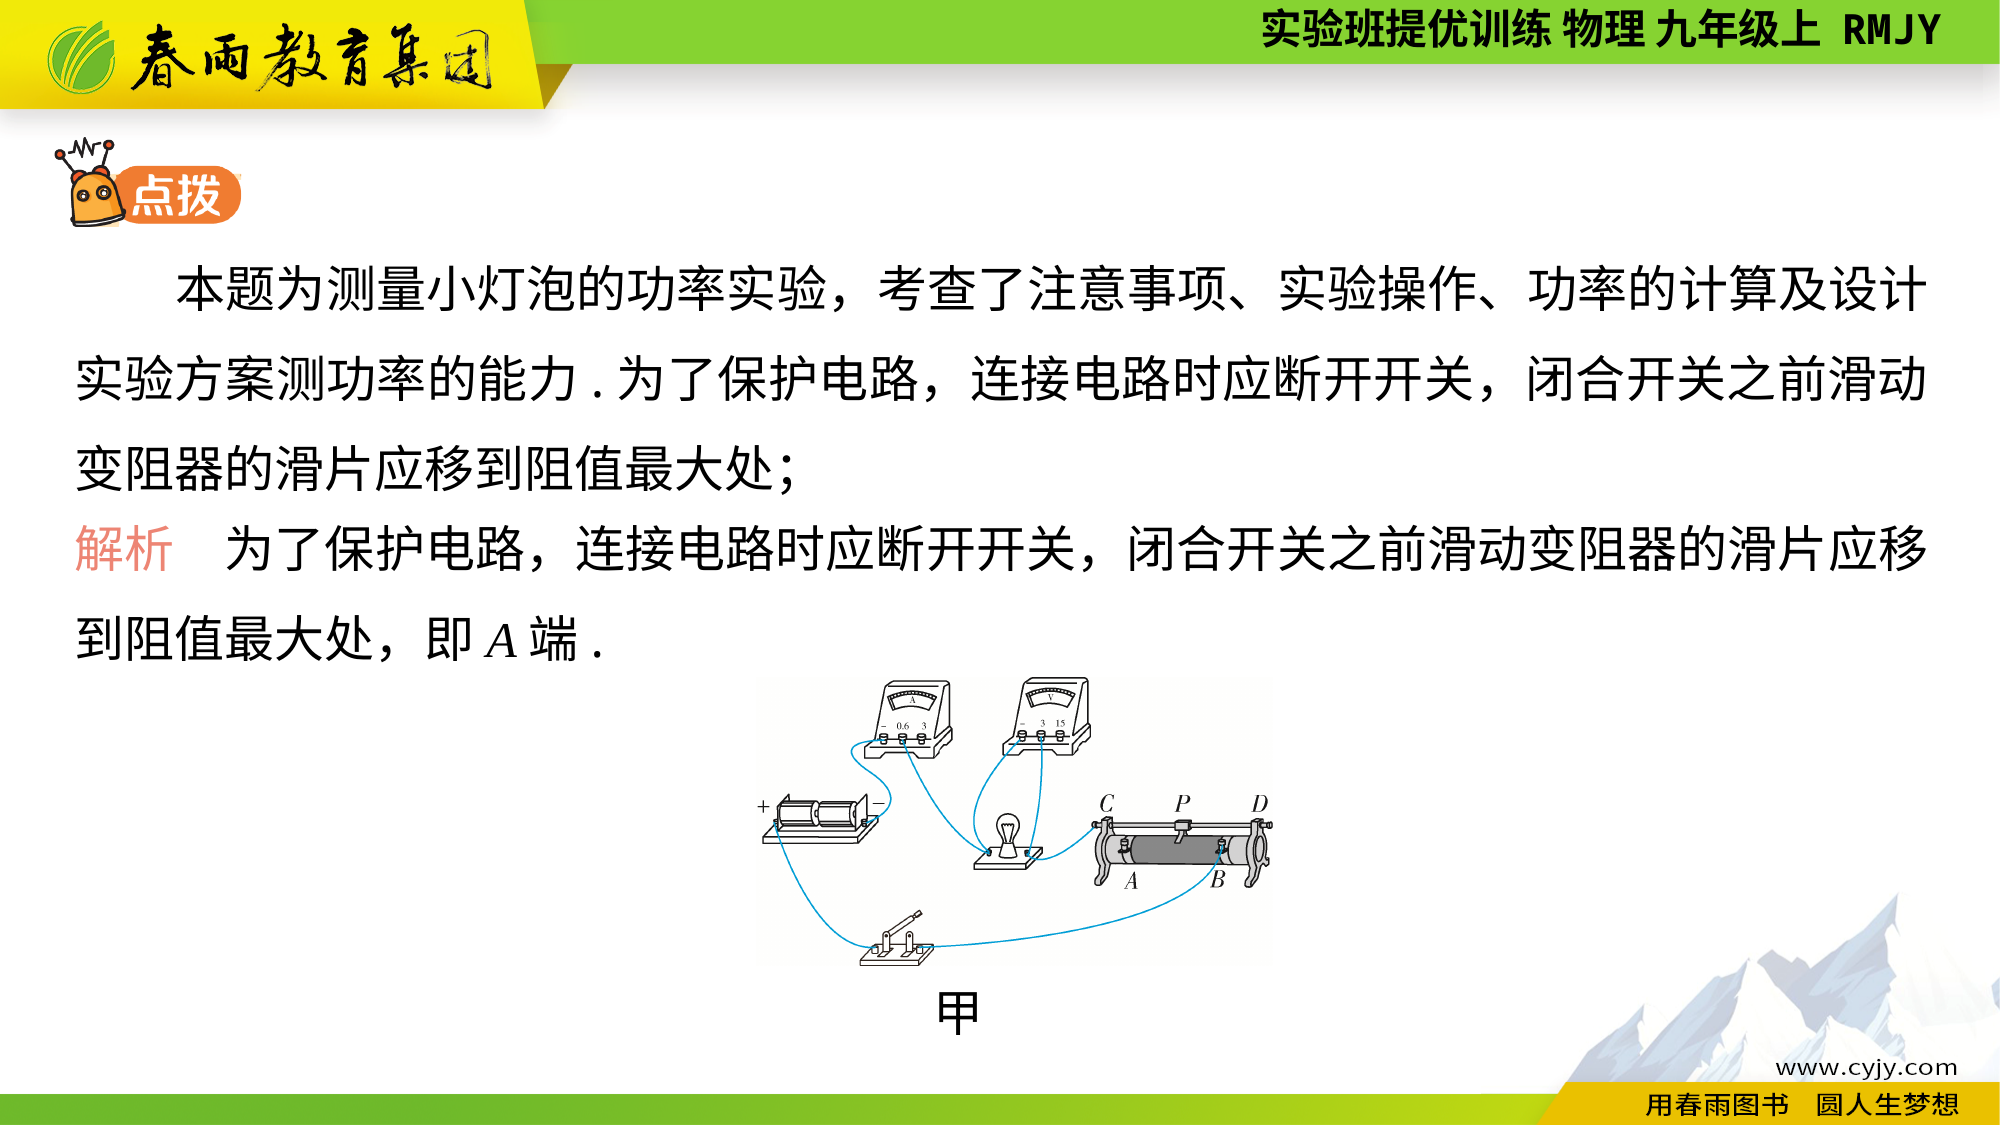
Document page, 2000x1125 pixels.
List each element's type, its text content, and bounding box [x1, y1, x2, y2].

text_box 甲 [918, 973, 999, 1049]
text_box 解析 为了保护电路，连接电路时应断开开关，闭合开关之前滑动变阻器的滑片应移到阻值最大处，即A端. [59, 479, 1944, 675]
list 本题为测量小灯泡的功率实验，考查了注意事项、实验操作、功率的计算及设计实验方案测功率的能力.为了保护电路，连接电路时应断开开关，闭合开关之前滑动变阻器的滑片应移到阻值最大处； [59, 219, 1944, 479]
picture [0, 0, 2000, 1125]
